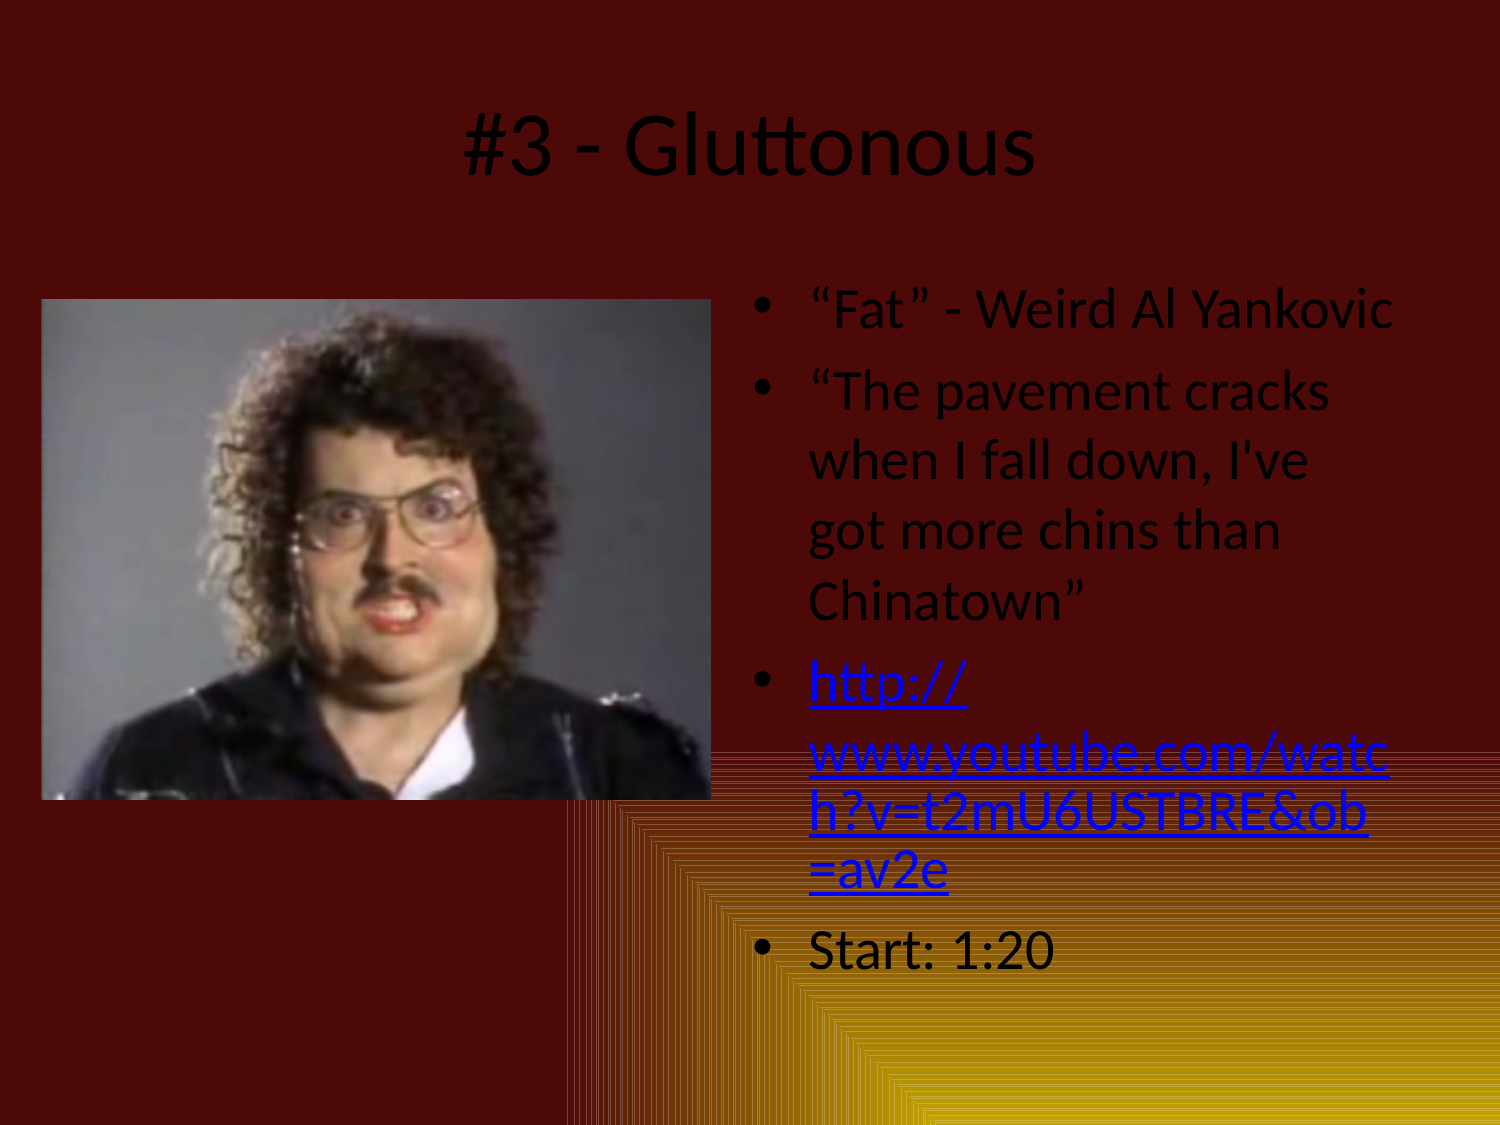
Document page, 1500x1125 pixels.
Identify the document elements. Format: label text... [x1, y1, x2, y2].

title #3 - Gluttonous [75, 45, 1425, 233]
picture [40, 299, 711, 801]
list “Fat” - Weird Al Yankovic “The pavement cracks when I fall down, I've got more chins than Chinatown” http://www.youtube.com/watch?v=t2mU6USTBRE&ob=av2e Start: 1:20 [737, 262, 1413, 1005]
